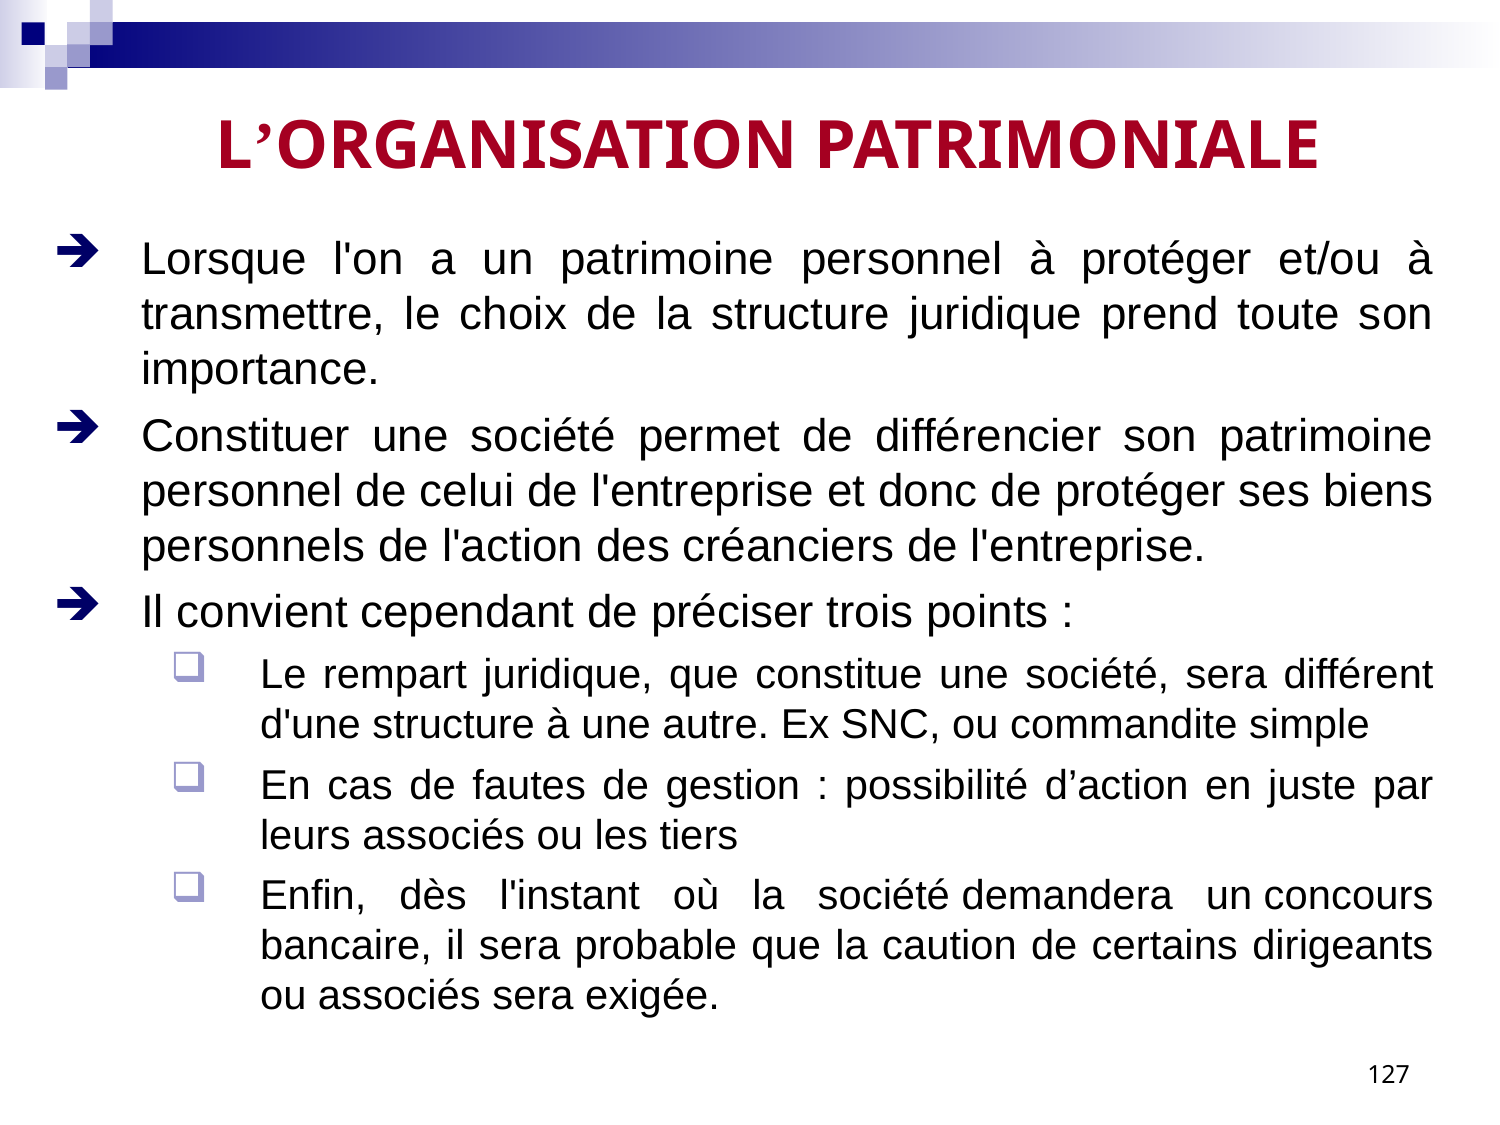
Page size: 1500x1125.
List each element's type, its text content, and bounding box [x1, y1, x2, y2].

list Lorsque l'on a un patrimoine personnel à protéger et/ou à transmettre, le choix de la structure juridique prend toute son importance. Constituer une société permet de différencier son patrimoine personnel de celui de l'entreprise et donc de protéger ses biens personnels de l'action des créanciers de l'entreprise. Il convient cependant de préciser trois points : Le rempart juridique, que constitue une société, sera différent d'une structure à une autre. Ex SNC, ou commandite simple En cas de fautes de gestion : possibilité d’action en juste par leurs associés ou les tiers Enfin, dès l'instant où la société demandera un concours bancaire, il sera probable que la caution de certains dirigeants ou associés sera exigée. [41, 222, 1447, 1025]
slide_number 127 [1074, 1025, 1425, 1100]
title L’ORGANISATION PATRIMONIALE [148, 99, 1424, 185]
